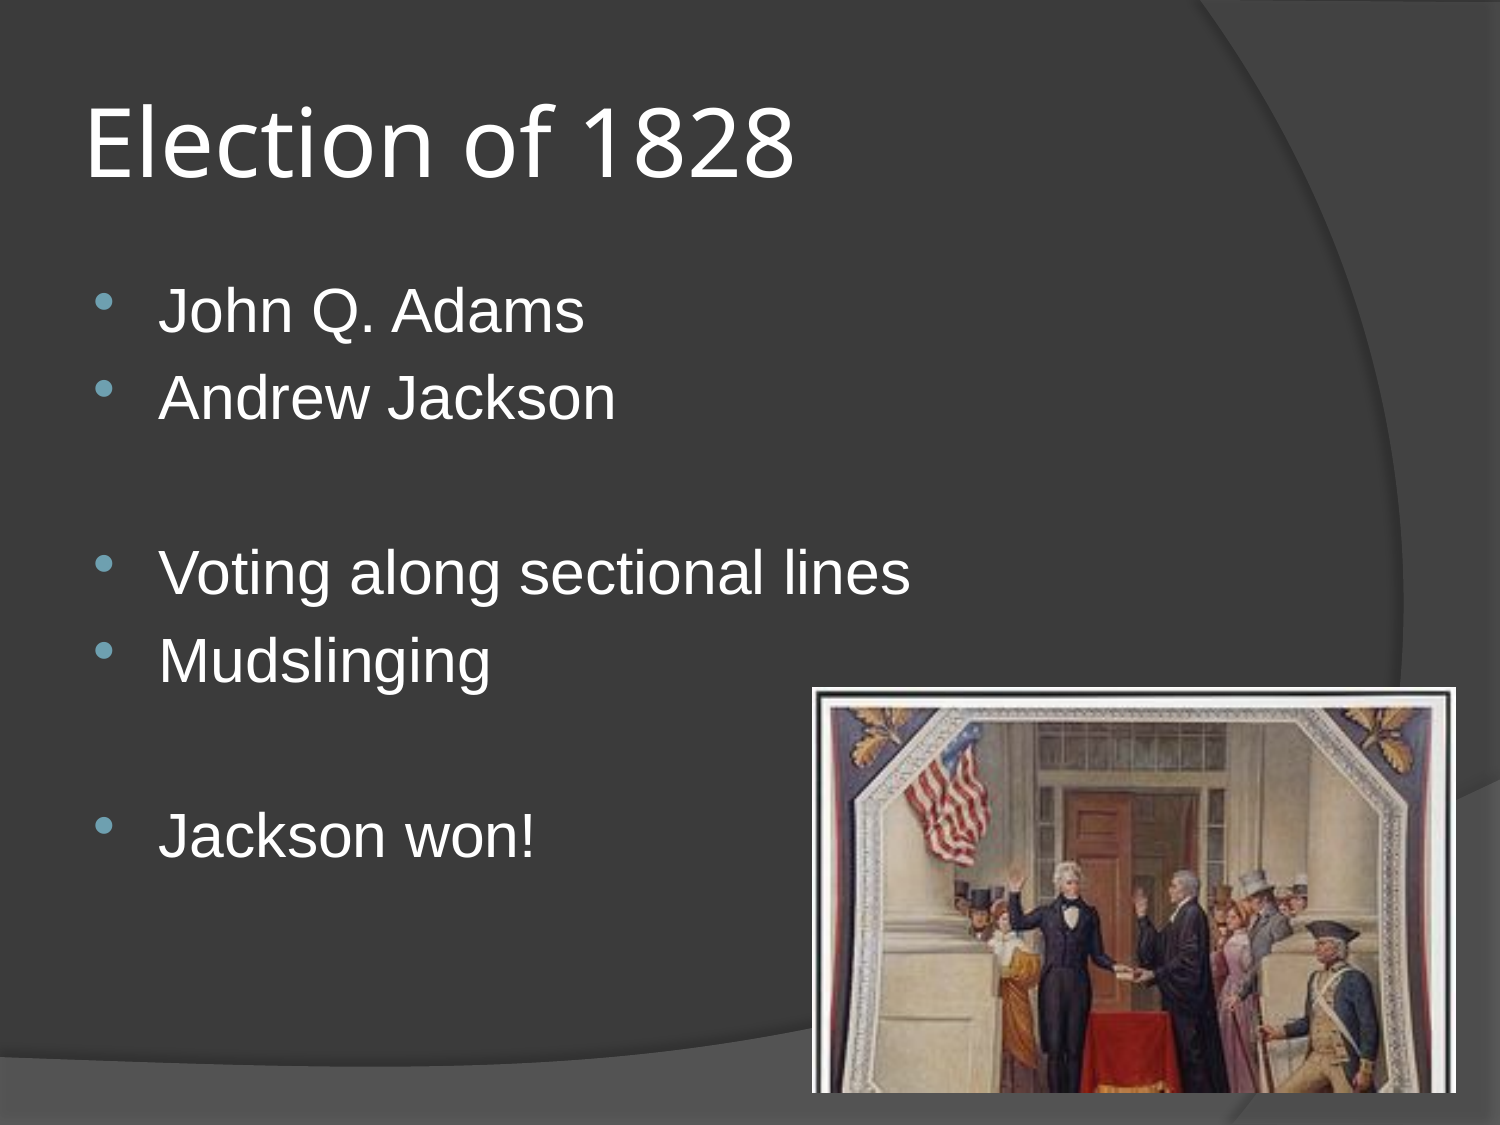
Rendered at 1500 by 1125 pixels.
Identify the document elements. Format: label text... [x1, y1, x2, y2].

picture [812, 687, 1456, 1093]
list John Q. Adams Andrew Jackson Voting along sectional lines Mudslinging Jackson won! [75, 262, 1300, 1005]
title Election of 1828 [75, 45, 1300, 233]
